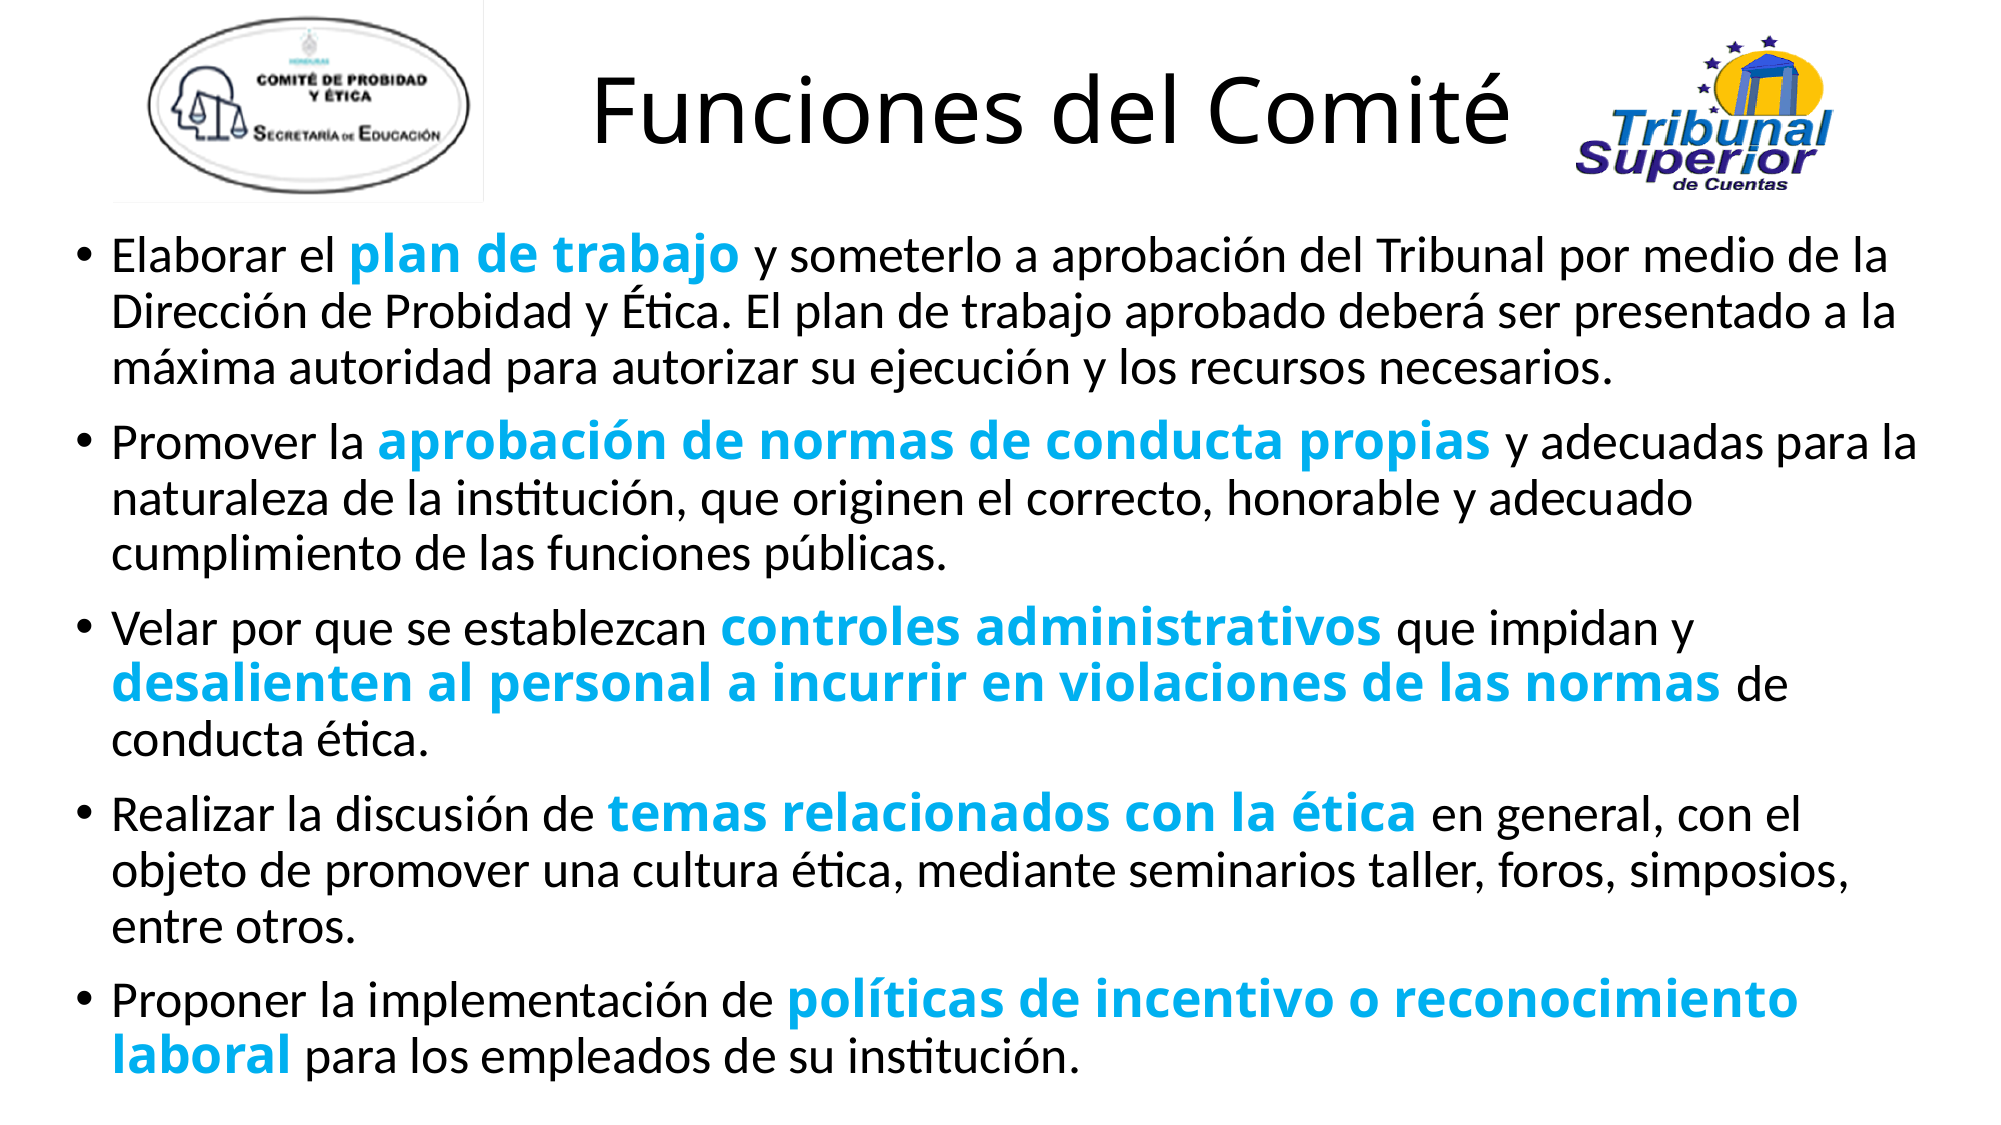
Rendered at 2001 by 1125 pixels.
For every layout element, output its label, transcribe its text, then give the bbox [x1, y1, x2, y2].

picture [113, 0, 484, 203]
list Elaborar el plan de trabajo y someterlo a aprobación del Tribunal por medio de la Dirección de Probidad y Ética. El plan de trabajo aprobado deberá ser presentado a la máxima autoridad para autorizar su ejecución y los recursos necesarios. Promover la aprobación de normas de conducta propias y adecuadas para la naturaleza de la institución, que originen el correcto, honorable y adecuado cumplimiento de las funciones públicas. Velar por que se establezcan controles administrativos que impidan y desalienten al personal a incurrir en violaciones de las normas de conducta ética. Realizar la discusión de temas relacionados con la ética en general, con el objeto de promover una cultura ética, mediante seminarios taller, foros, simposios, entre otros. Proponer la implementación de políticas de incentivo o reconocimiento laboral para los empleados de su institución. [60, 220, 1961, 1094]
picture [1575, 35, 1834, 190]
title Funciones del Comité [540, 25, 1540, 203]
